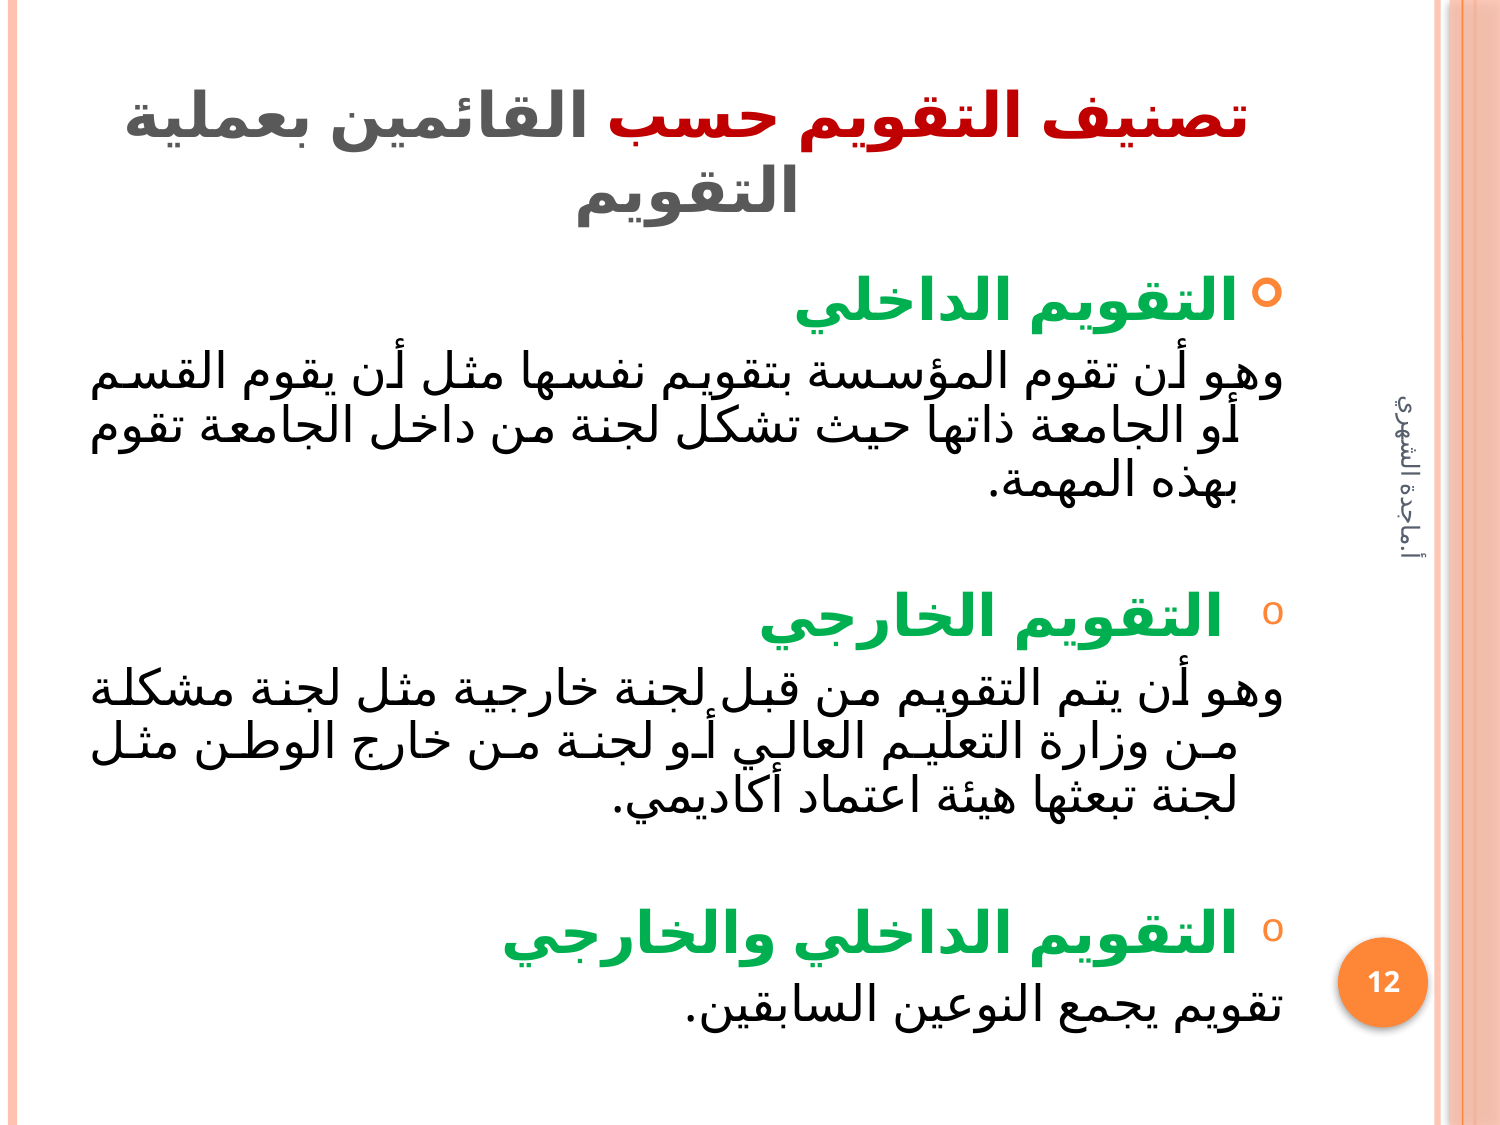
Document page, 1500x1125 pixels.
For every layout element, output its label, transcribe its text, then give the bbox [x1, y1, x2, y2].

slide_number 12 [1333, 940, 1434, 1027]
list التقويم الداخلي وهو أن تقوم المؤسسة بتقويم نفسها مثل أن يقوم القسم أو الجامعة ذاتها حيث تشكل لجنة من داخل الجامعة تقوم بهذه المهمة. التقويم الخارجي وهو أن يتم التقويم من قبل لجنة خارجية مثل لجنة مشكلة من وزارة التعليم العالي أو لجنة من خارج الوطن مثل لجنة تبعثها هيئة اعتماد أكاديمي. التقويم الداخلي والخارجي تقويم يجمع النوعين السابقين. [75, 262, 1300, 1062]
footer أ.ماجدة الشهري [1379, 380, 1440, 906]
title تصنيف التقويم حسب القائمين بعملية التقويم [75, 45, 1300, 233]
